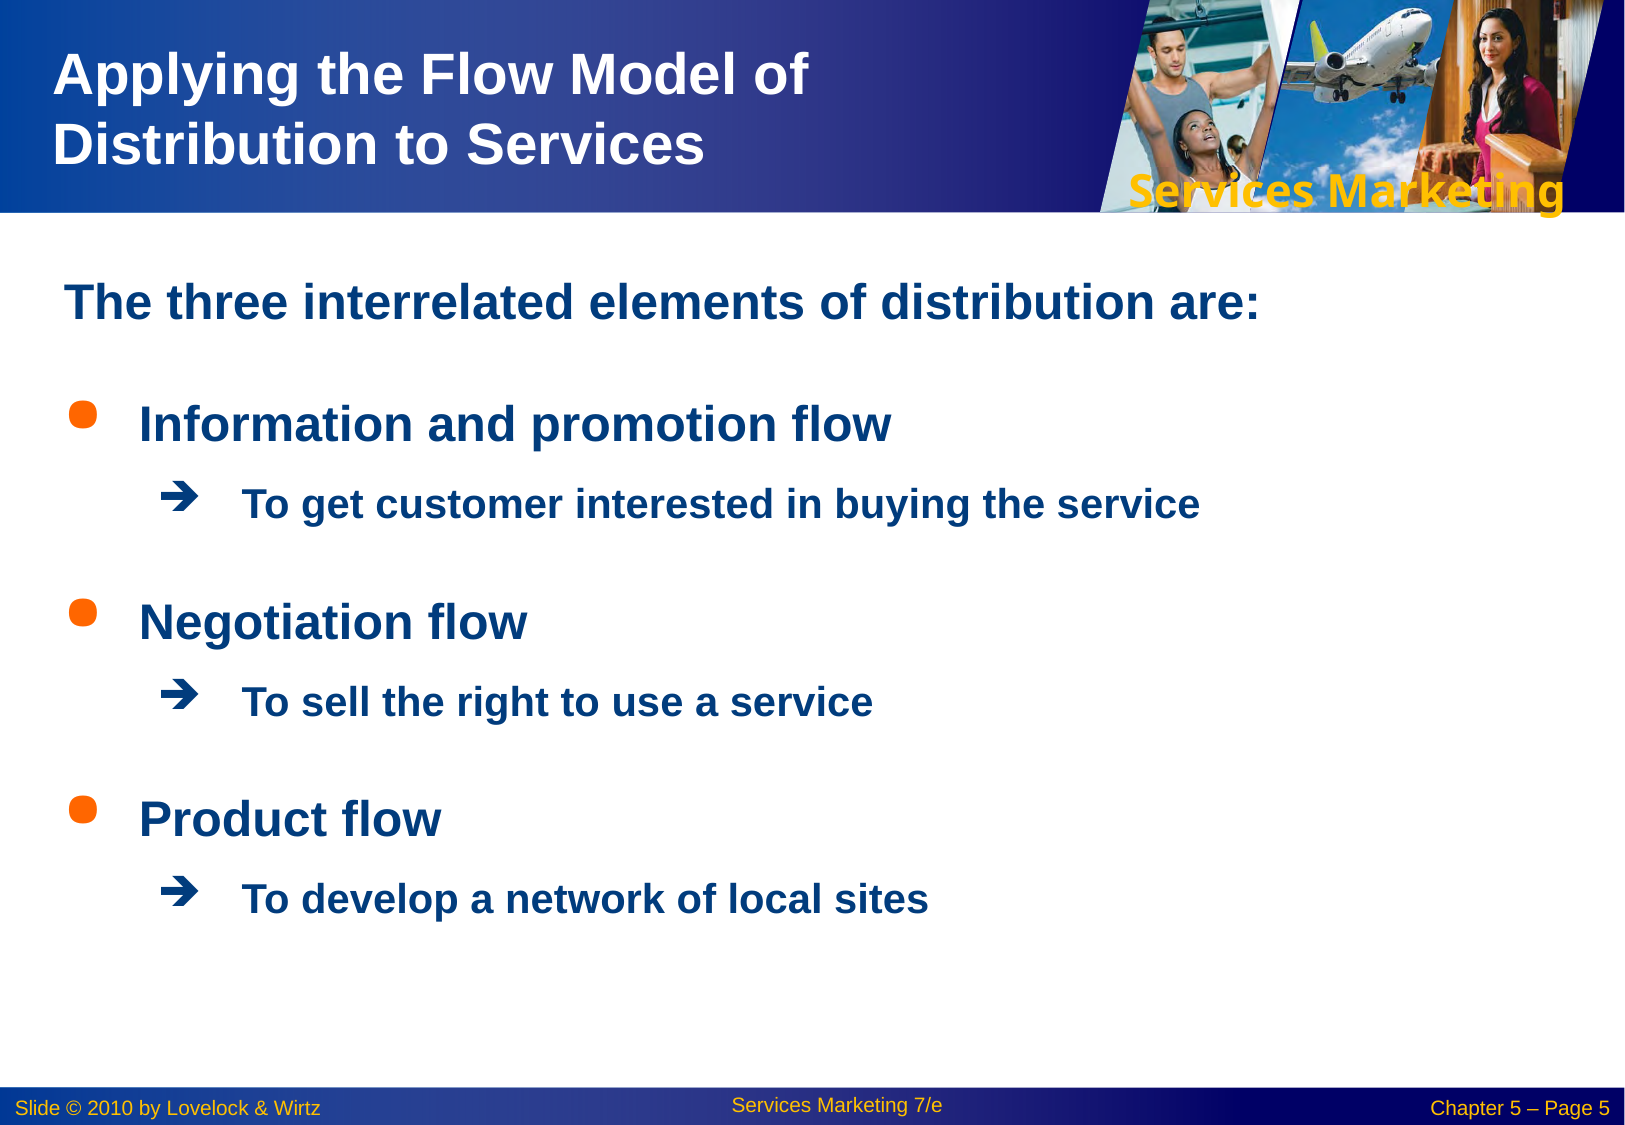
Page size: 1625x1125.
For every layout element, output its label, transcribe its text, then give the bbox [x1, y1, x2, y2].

picture [1546, 187, 1556, 202]
picture [1100, 0, 1604, 213]
picture [1162, 186, 1172, 192]
list The three interrelated elements of distribution are: Information and promotion flow To get customer interested in buying the service Negotiation flow To sell the right to use a service Product flow To develop a network of local sites [49, 261, 1588, 1051]
title Applying the Flow Model of Distribution to Services [36, 37, 1088, 176]
